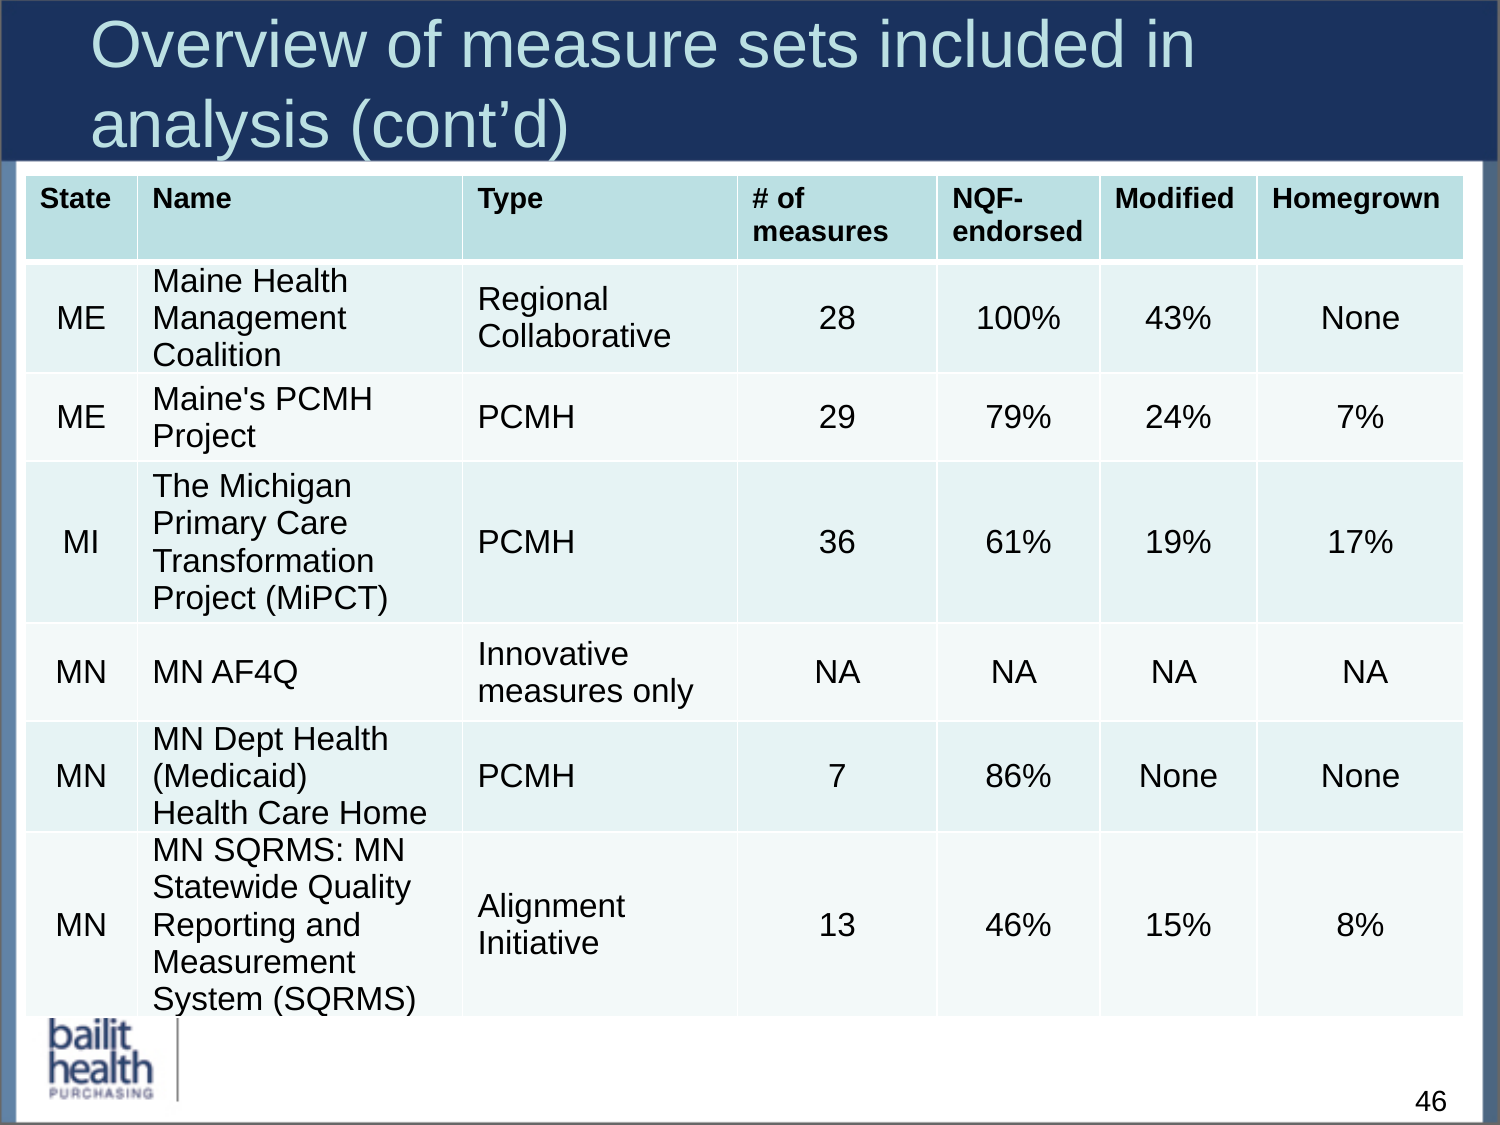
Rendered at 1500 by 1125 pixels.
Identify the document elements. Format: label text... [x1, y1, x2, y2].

table_cell Maine's PCMH Project [138, 374, 462, 460]
table_cell 79% [938, 374, 1099, 460]
table_cell 61% [938, 462, 1099, 622]
table_cell Innovative measures only [463, 624, 737, 720]
table_header State [26, 176, 137, 259]
table_cell NA [1101, 624, 1256, 720]
picture [0, 0, 1500, 1125]
table_header NQF-endorsed [938, 176, 1099, 259]
title Overview of measure sets included in analysis (cont’d) [74, 0, 1426, 174]
slide_number 46 [1374, 1074, 1463, 1113]
table_cell None [1258, 722, 1463, 831]
table_cell The Michigan Primary Care Transformation Project (MiPCT) [138, 462, 462, 622]
table_cell MN [26, 833, 137, 1016]
table_cell ME [26, 374, 137, 460]
table_cell 15% [1101, 833, 1256, 1016]
table_header Homegrown [1258, 176, 1463, 259]
table_cell 29 [738, 374, 936, 460]
table_cell PCMH [463, 374, 737, 460]
table_cell 100% [938, 265, 1099, 372]
table_cell MN Dept Health (Medicaid) Health Care Home [138, 722, 462, 831]
table_cell 36 [738, 462, 936, 622]
table_cell 8% [1258, 833, 1463, 1016]
table_cell 86% [938, 722, 1099, 831]
table_cell NA [738, 624, 936, 720]
table_cell None [1101, 722, 1256, 831]
table_header Type [463, 176, 737, 259]
table_header Modified [1101, 176, 1256, 259]
table_cell 19% [1101, 462, 1256, 622]
table_cell MI [26, 462, 137, 622]
table_cell PCMH [463, 722, 737, 831]
table_cell 13 [738, 833, 936, 1016]
table_cell MN SQRMS: MN Statewide Quality Reporting and Measurement System (SQRMS) [138, 833, 462, 1016]
table_cell Regional Collaborative [463, 265, 737, 372]
table_cell PCMH [463, 462, 737, 622]
table_cell NA [938, 624, 1099, 720]
table_cell 7% [1258, 374, 1463, 460]
table_cell 17% [1258, 462, 1463, 622]
table_cell Alignment Initiative [463, 833, 737, 1016]
table_cell MN [26, 624, 137, 720]
table_cell 24% [1101, 374, 1256, 460]
table_cell ME [26, 265, 137, 372]
table_cell 7 [738, 722, 936, 831]
table_header # of measures [738, 176, 936, 259]
table_cell MN AF4Q [138, 624, 462, 720]
table_cell 43% [1101, 265, 1256, 372]
table_cell None [1258, 265, 1463, 372]
table_cell Maine Health Management Coalition [138, 265, 462, 372]
table_cell NA [1258, 624, 1463, 720]
table_cell 46% [938, 833, 1099, 1016]
table_cell MN [26, 722, 137, 831]
table_cell 28 [738, 265, 936, 372]
table_header Name [138, 176, 462, 259]
